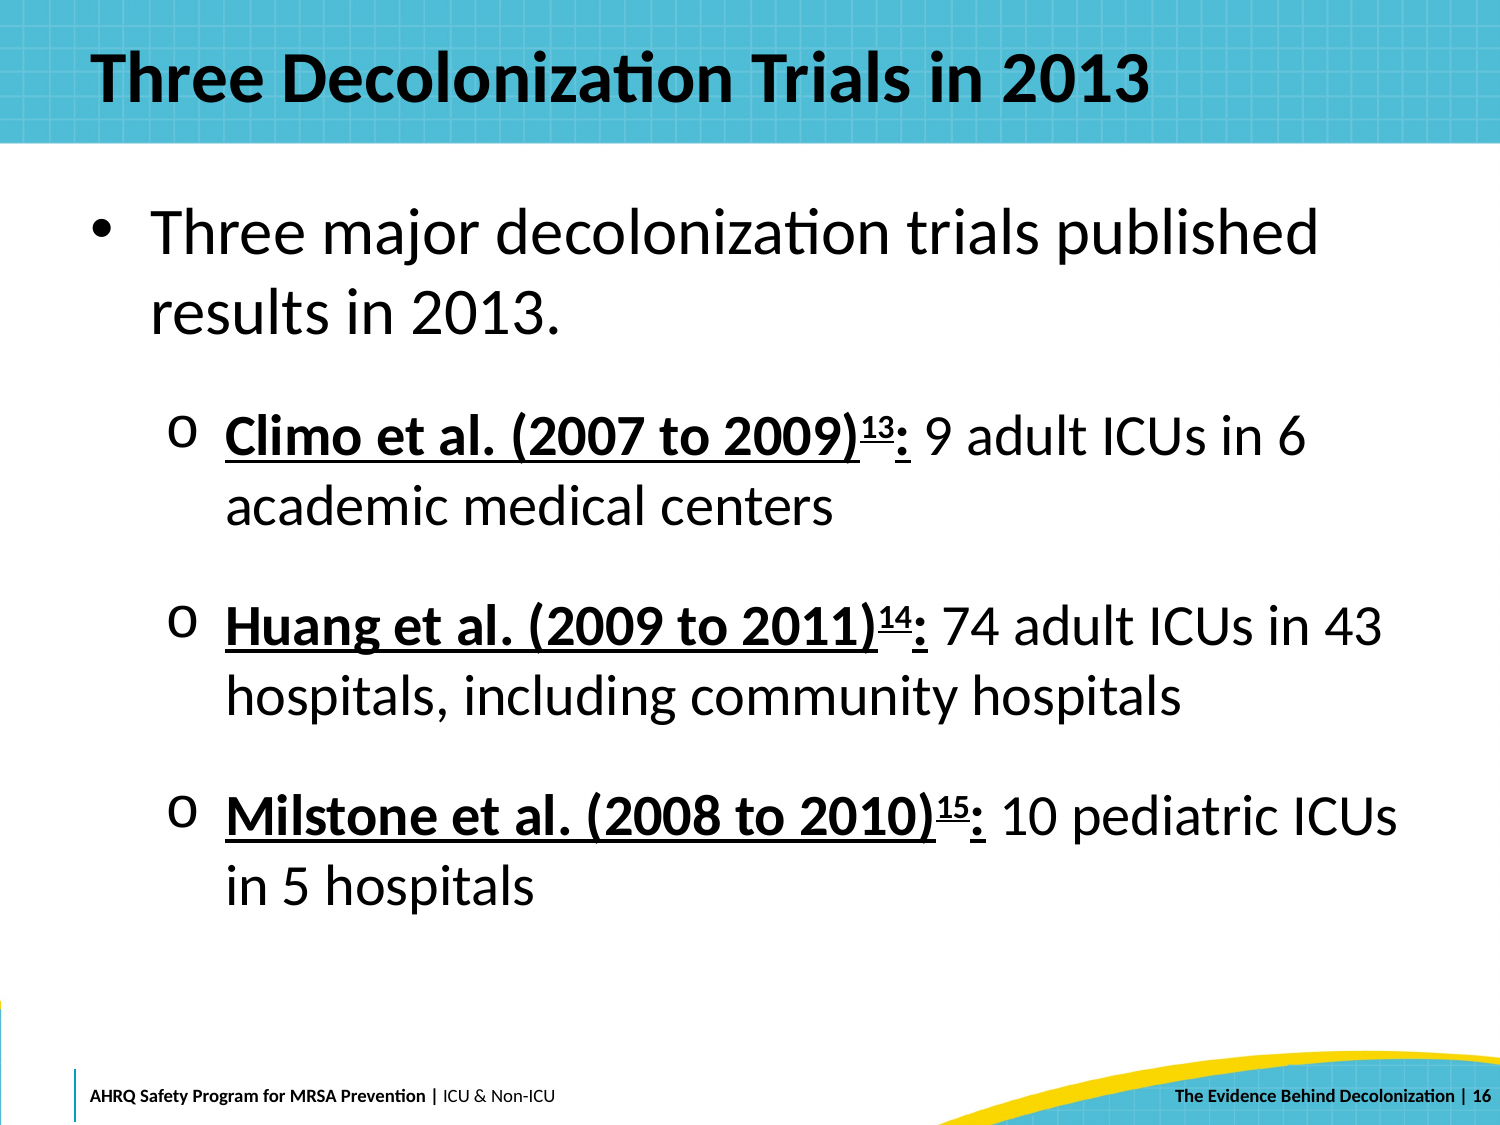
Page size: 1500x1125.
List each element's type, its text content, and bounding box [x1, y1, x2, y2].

list Three major decolonization trials published results in 2013. Climo et al. (2007 to 2009)13: 9 adult ICUs in 6 academic medical centers Huang et al. (2009 to 2011)14: 74 adult ICUs in 43 hospitals, including community hospitals Milstone et al. (2008 to 2010)15: 10 pediatric ICUs in 5 hospitals [75, 179, 1425, 1035]
title Three Decolonization Trials in 2013 [75, 0, 1425, 150]
picture [0, 0, 1500, 1125]
slide_number | 16 [1455, 1065, 1500, 1125]
